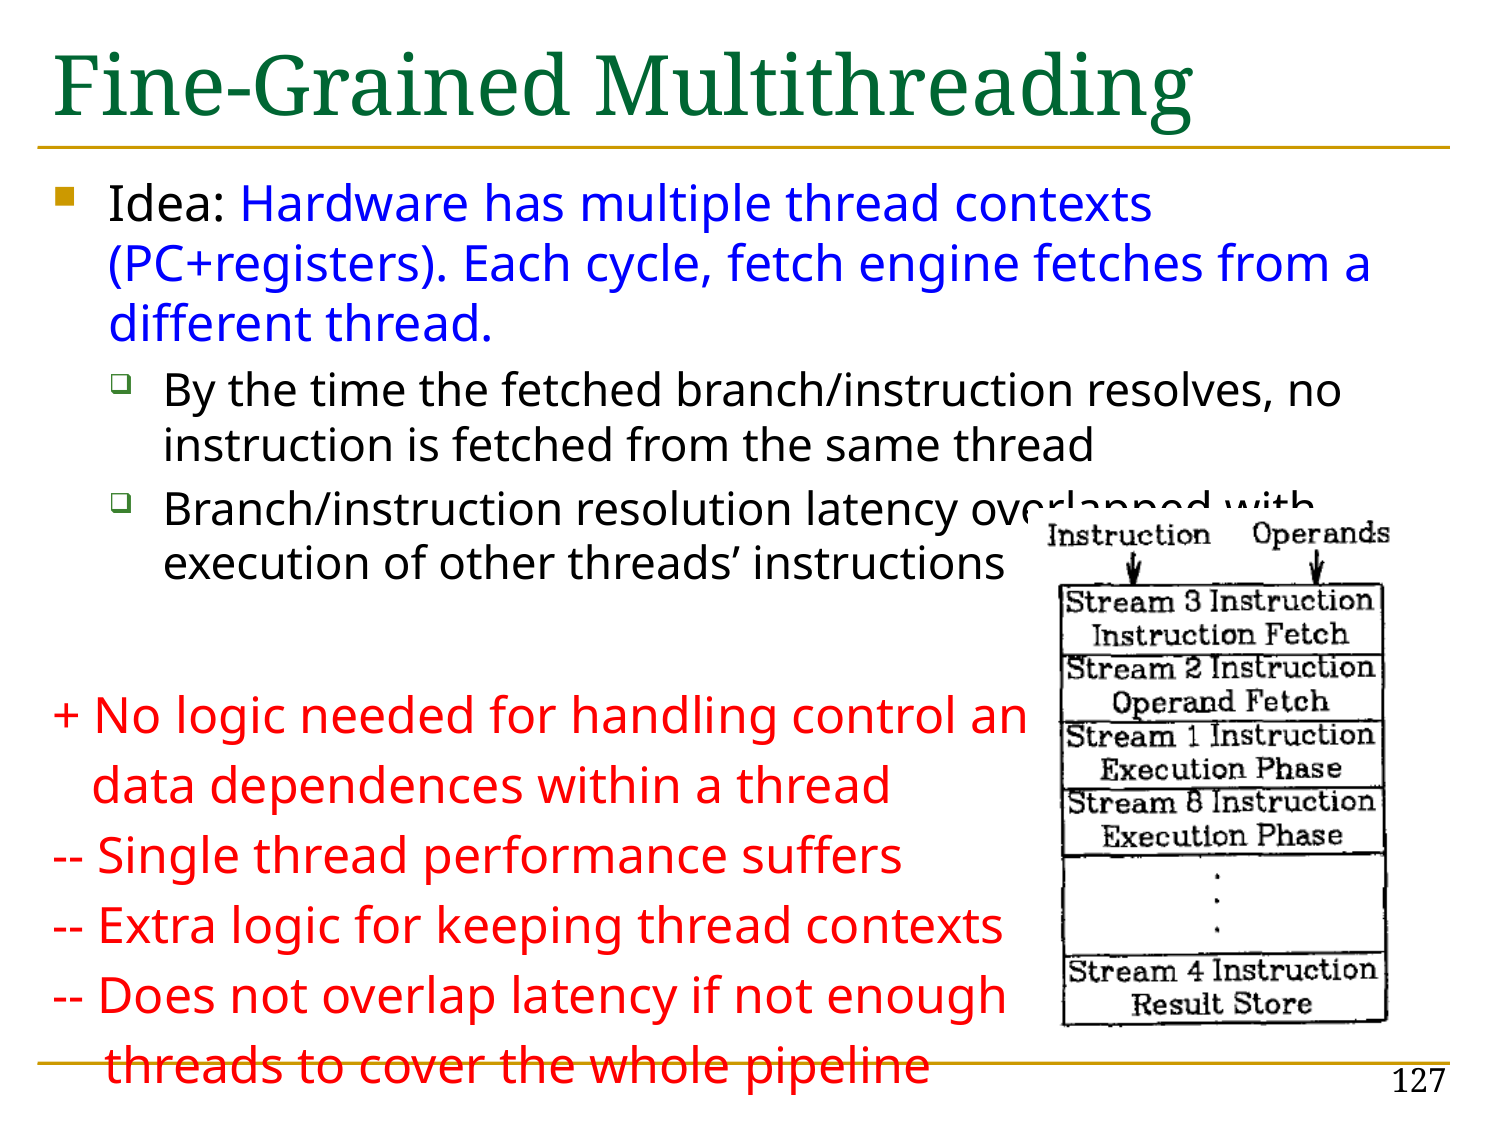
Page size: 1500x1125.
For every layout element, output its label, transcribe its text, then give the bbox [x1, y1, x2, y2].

title Fine-Grained Multithreading [37, 24, 1450, 163]
list Idea: Hardware has multiple thread contexts (PC+registers). Each cycle, fetch engine fetches from a different thread. By the time the fetched branch/instruction resolves, no instruction is fetched from the same thread Branch/instruction resolution latency overlapped with execution of other threads’ instructions + No logic needed for handling control and data dependences within a thread -- Single thread performance suffers -- Extra logic for keeping thread contexts -- Does not overlap latency if not enough threads to cover the whole pipeline [37, 163, 1500, 1016]
picture [1028, 508, 1419, 1037]
slide_number 127 [1111, 1036, 1462, 1112]
